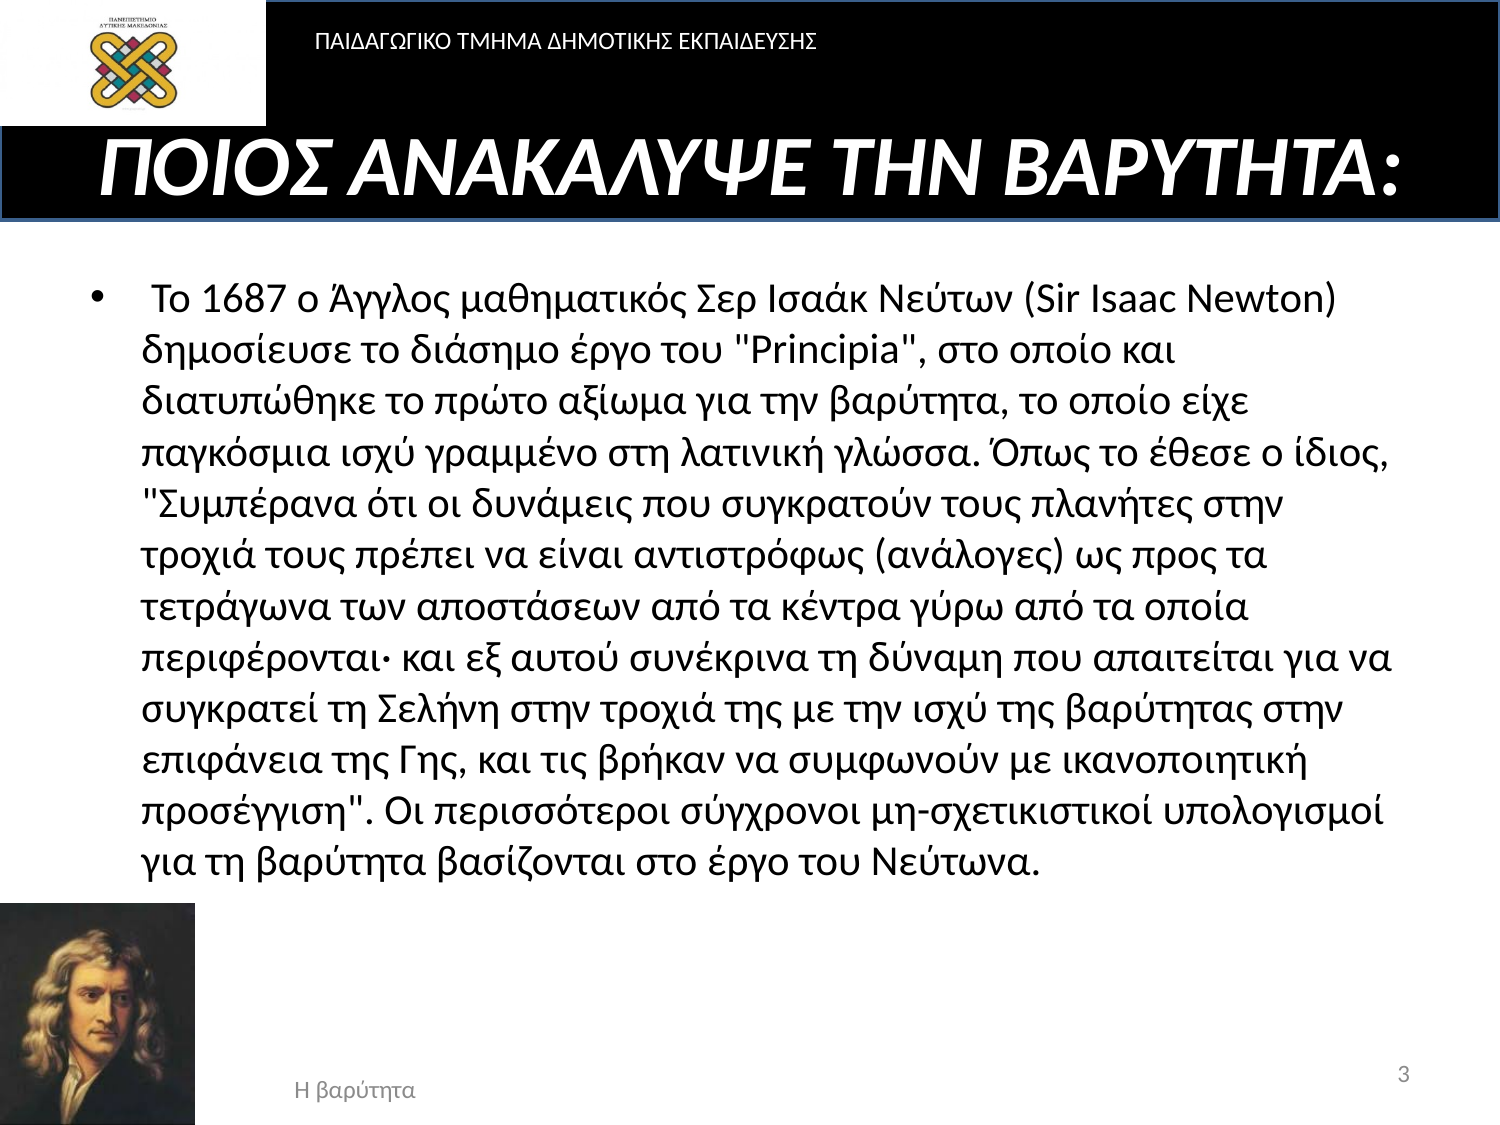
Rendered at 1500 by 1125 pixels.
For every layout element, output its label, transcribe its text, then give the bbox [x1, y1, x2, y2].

footer Η βαρύτητα [195, 1058, 516, 1119]
picture [0, 0, 266, 126]
title ΠΟΙΟΣ ΑΝΑΚΑΛΥΨΕ ΤΗΝ ΒΑΡΥΤΗΤΑ: [75, 54, 1425, 262]
list Το 1687 ο Άγγλος μαθηματικός Σερ Ισαάκ Νεύτων (Sir Isaac Newton) δημοσίευσε το διάσημο έργο του "Principia", στο οποίο και διατυπώθηκε το πρώτο αξίωμα για την βαρύτητα, το οποίο είχε παγκόσμια ισχύ γραμμένο στη λατινική γλώσσα. Όπως το έθεσε ο ίδιος, "Συμπέρανα ότι οι δυνάμεις που συγκρατούν τους πλανήτες στην τροχιά τους πρέπει να είναι αντιστρόφως (ανάλογες) ως προς τα τετράγωνα των αποστάσεων από τα κέντρα γύρω από τα οποία περιφέρονται· και εξ αυτού συνέκρινα τη δύναμη που απαιτείται για να συγκρατεί τη Σελήνη στην τροχιά της με την ισχύ της βαρύτητας στην επιφάνεια της Γης, και τις βρήκαν να συμφωνούν με ικανοποιητική προσέγγιση". Οι περισσότεροι σύγχρονοι μη-σχετικιστικοί υπολογισμοί για τη βαρύτητα βασίζονται στο έργο του Νεύτωνα. [75, 262, 1425, 941]
picture [0, 903, 195, 1125]
slide_number 3 [1074, 1042, 1425, 1103]
